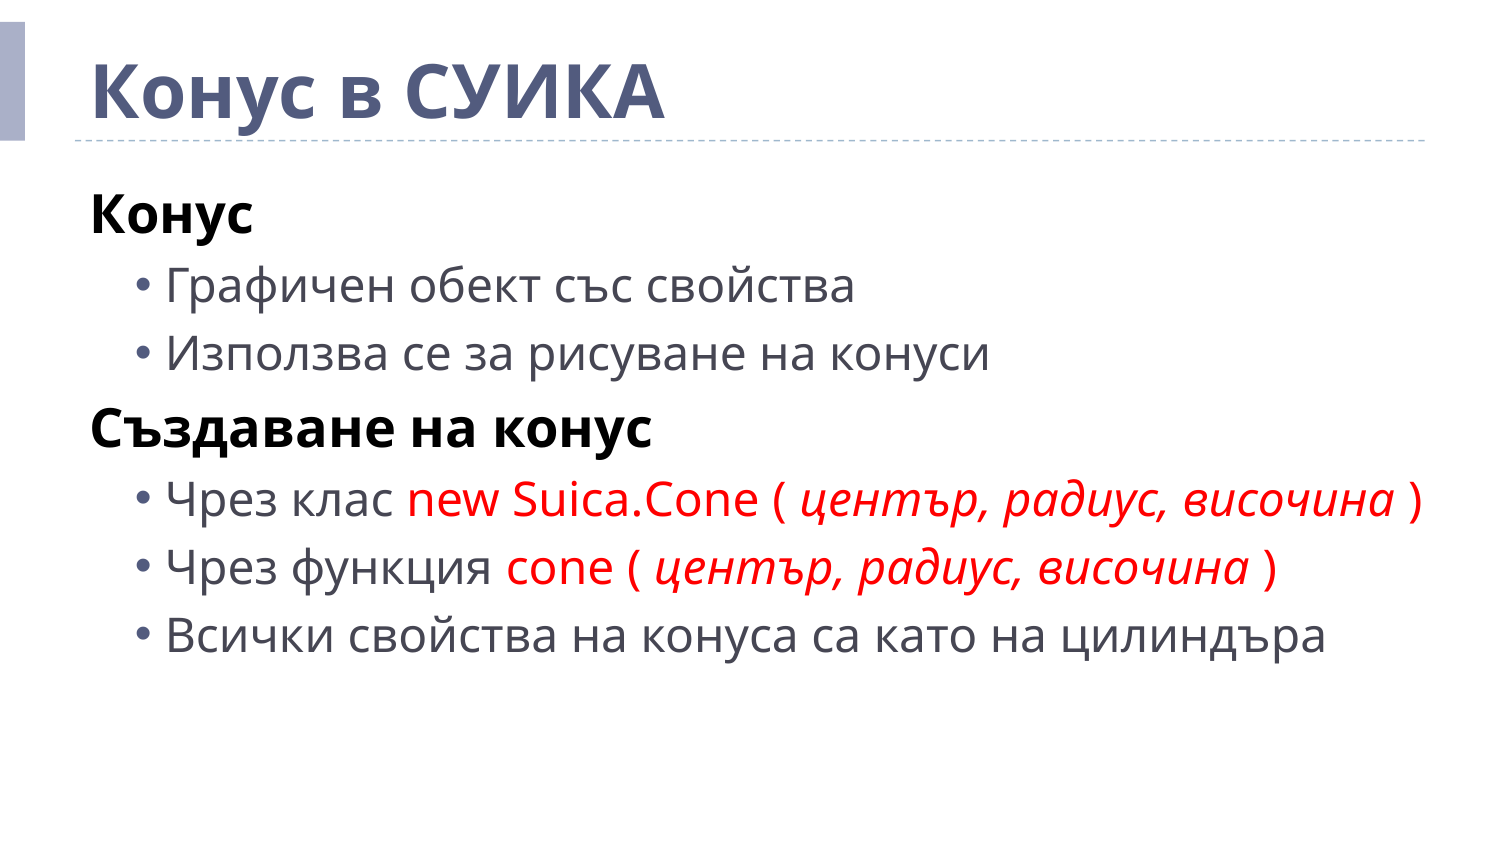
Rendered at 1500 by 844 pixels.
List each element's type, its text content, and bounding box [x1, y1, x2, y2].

list Конус Графичен обект със свойства Използва се за рисуване на конуси Създаване на конус Чрез клас new Suica.Cone ( център, радиус, височина ) Чрез функция cone ( център, радиус, височина ) Всички свойства на конуса са като на цилиндъра [75, 171, 1500, 835]
title Конус в СУИКА [75, 18, 1475, 141]
